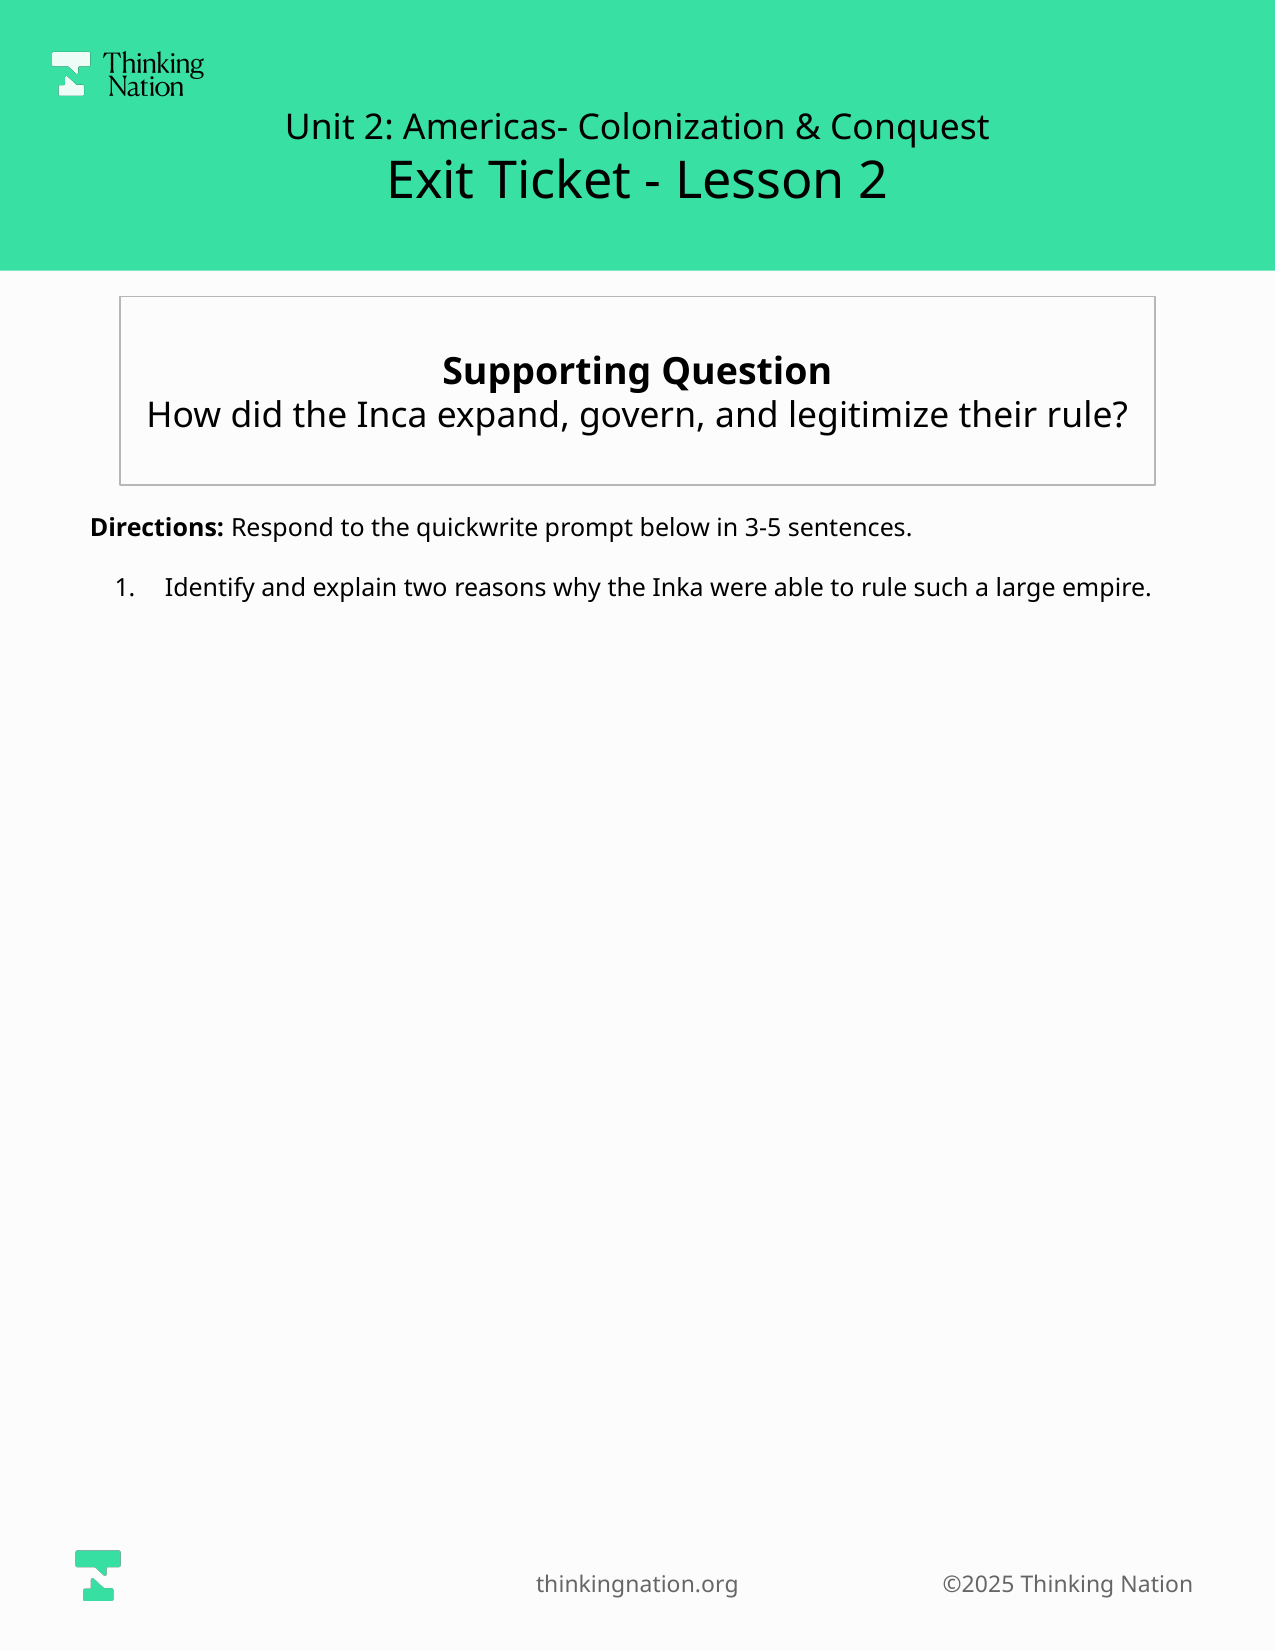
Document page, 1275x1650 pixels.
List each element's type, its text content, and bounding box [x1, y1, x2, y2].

text_box thinkingnation.org [486, 1553, 789, 1605]
text_box Supporting Question How did the Inca expand, govern, and legitimize their rule? [119, 296, 1156, 485]
picture [35, 37, 210, 110]
text_box Unit 2: Americas- Colonization & Conquest Exit Ticket - Lesson 2 [0, 0, 1275, 271]
text_box ©2025 Thinking Nation [907, 1553, 1210, 1605]
picture [62, 1539, 134, 1612]
text_box Directions: Respond to the quickwrite prompt below in 3-5 sentences. Identify and explain two reasons why the Inka were able to rule such a large empire. [74, 496, 1201, 679]
